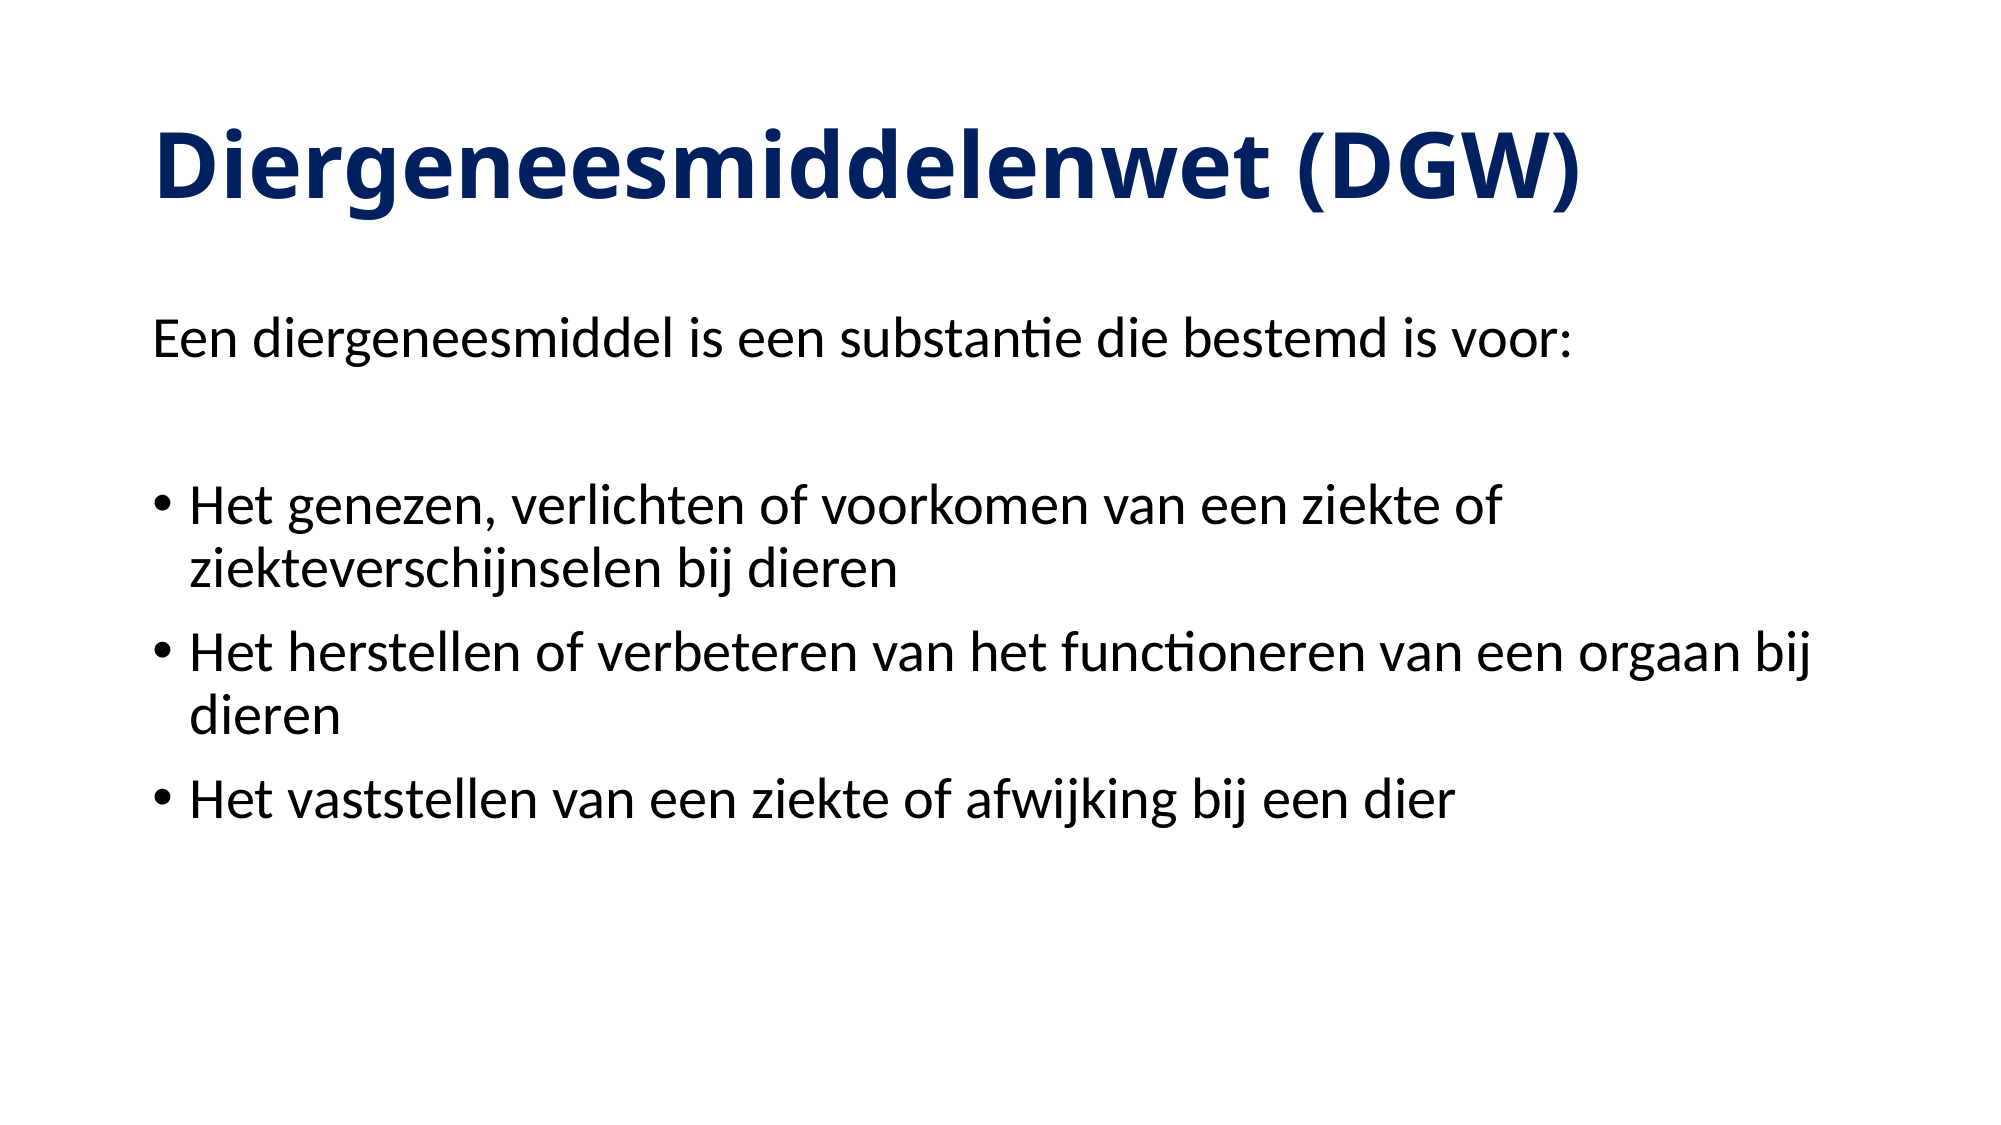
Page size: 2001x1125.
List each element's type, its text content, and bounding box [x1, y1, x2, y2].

list Een diergeneesmiddel is een substantie die bestemd is voor: Het genezen, verlichten of voorkomen van een ziekte of ziekteverschijnselen bij dieren Het herstellen of verbeteren van het functioneren van een orgaan bij dieren Het vaststellen van een ziekte of afwijking bij een dier [137, 299, 1863, 1014]
title Diergeneesmiddelenwet (DGW) [137, 59, 1863, 278]
